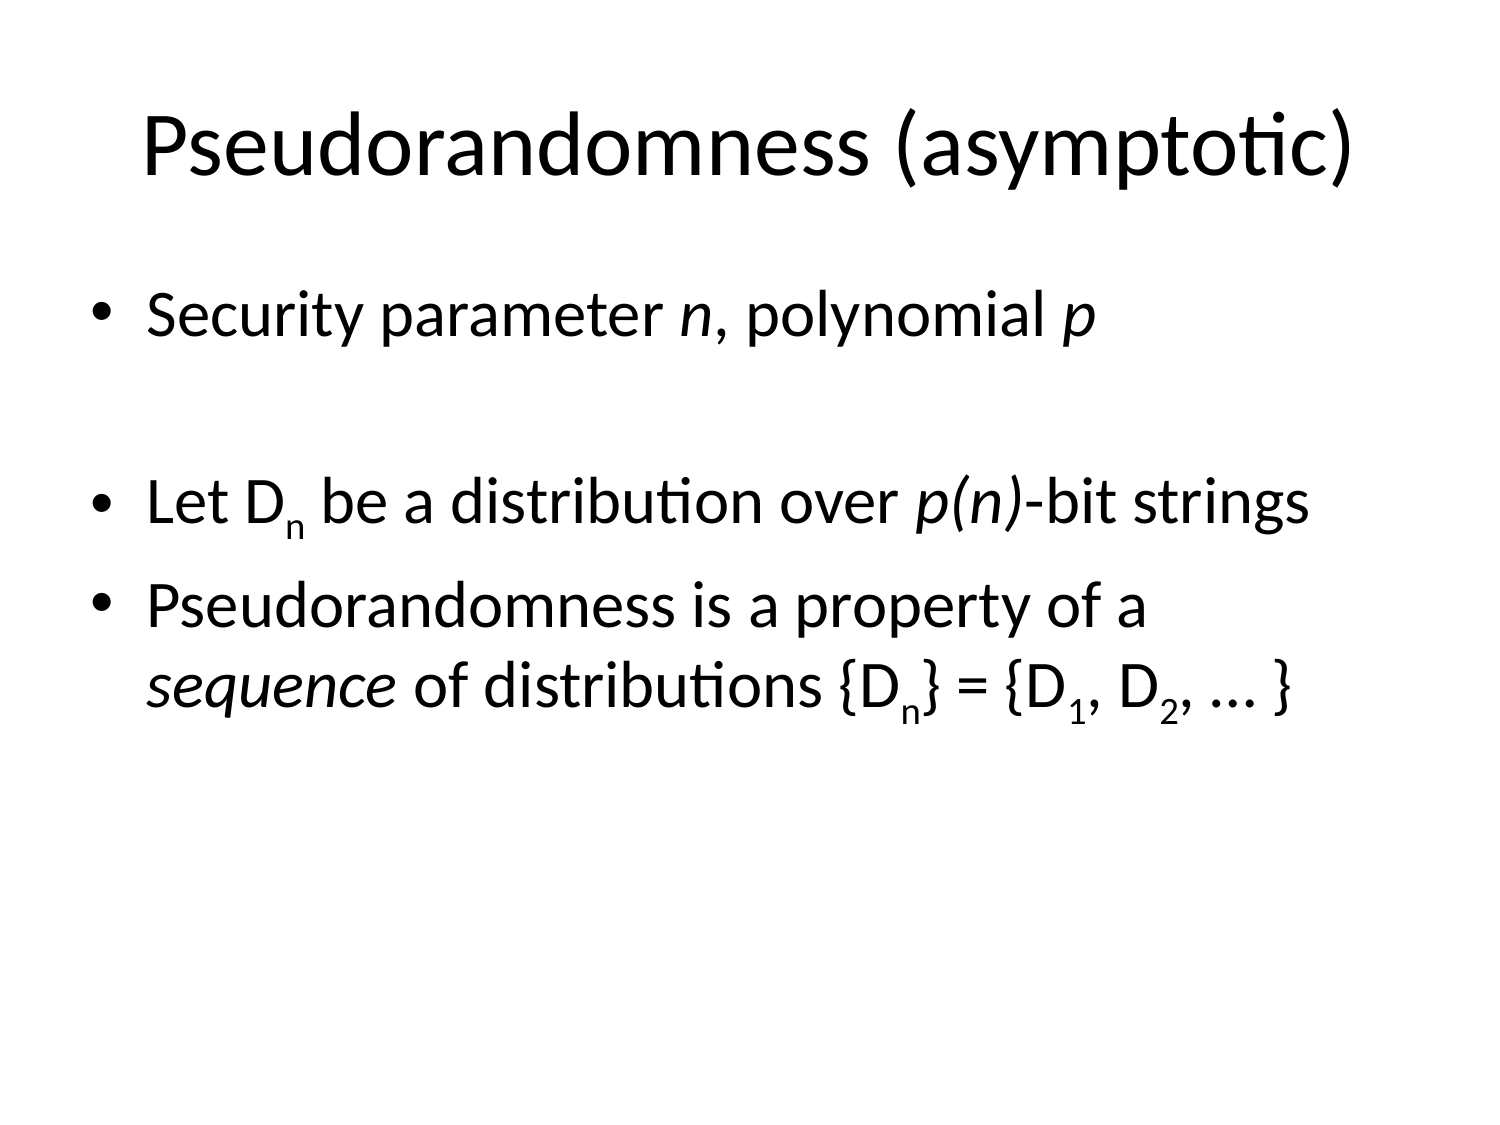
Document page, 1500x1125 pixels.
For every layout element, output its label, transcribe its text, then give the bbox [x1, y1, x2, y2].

list Security parameter n, polynomial p Let Dn be a distribution over p(n)-bit strings Pseudorandomness is a property of a sequence of distributions {Dn} = {D1, D2, … } [75, 262, 1425, 1005]
title Pseudorandomness (asymptotic) [75, 45, 1425, 233]
